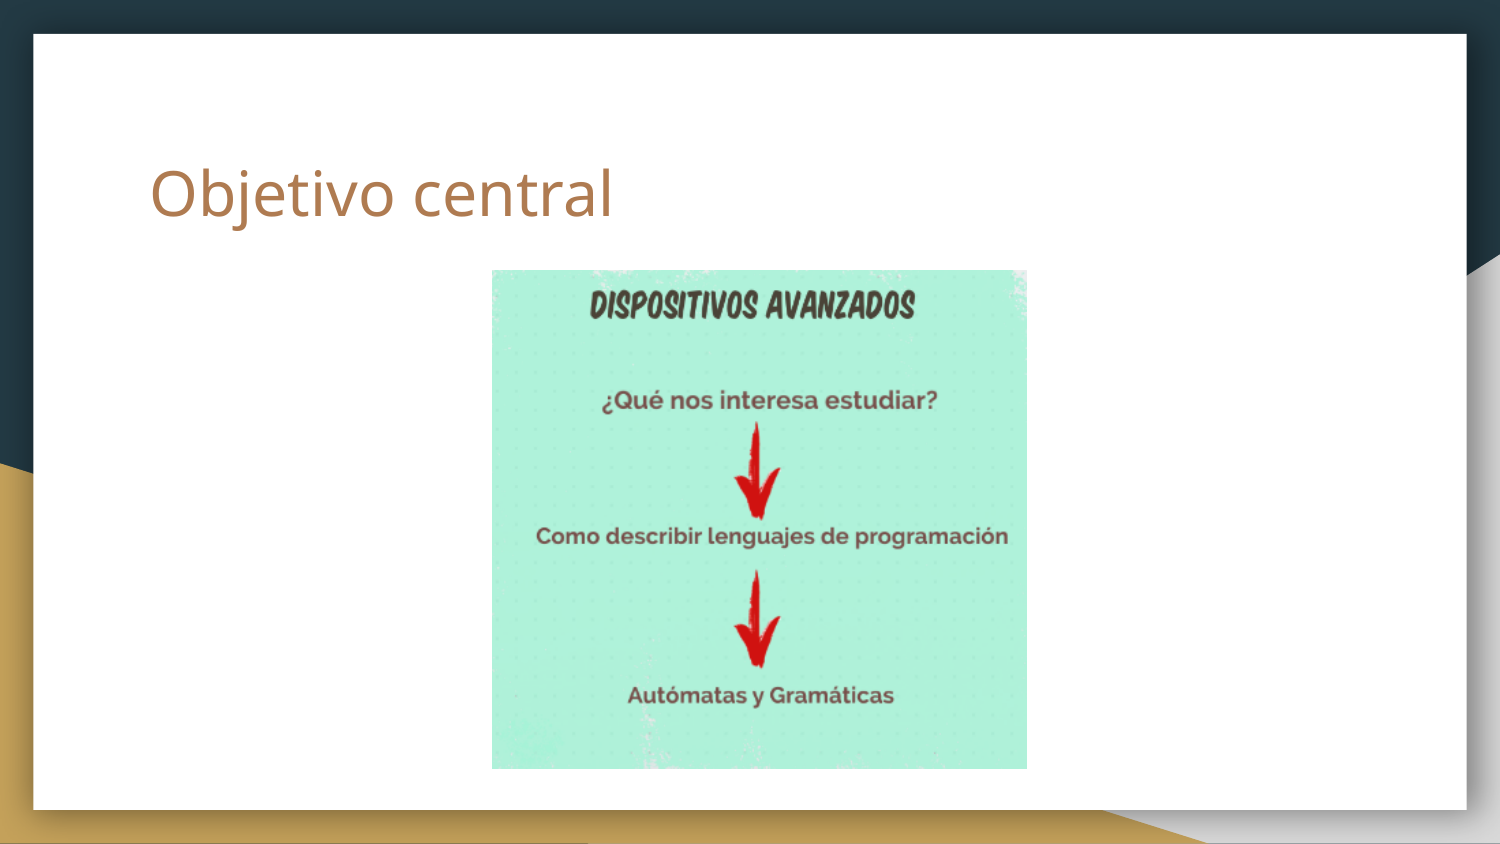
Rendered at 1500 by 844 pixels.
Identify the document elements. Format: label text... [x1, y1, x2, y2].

title Objetivo central [134, 138, 1366, 296]
picture [492, 269, 1027, 769]
